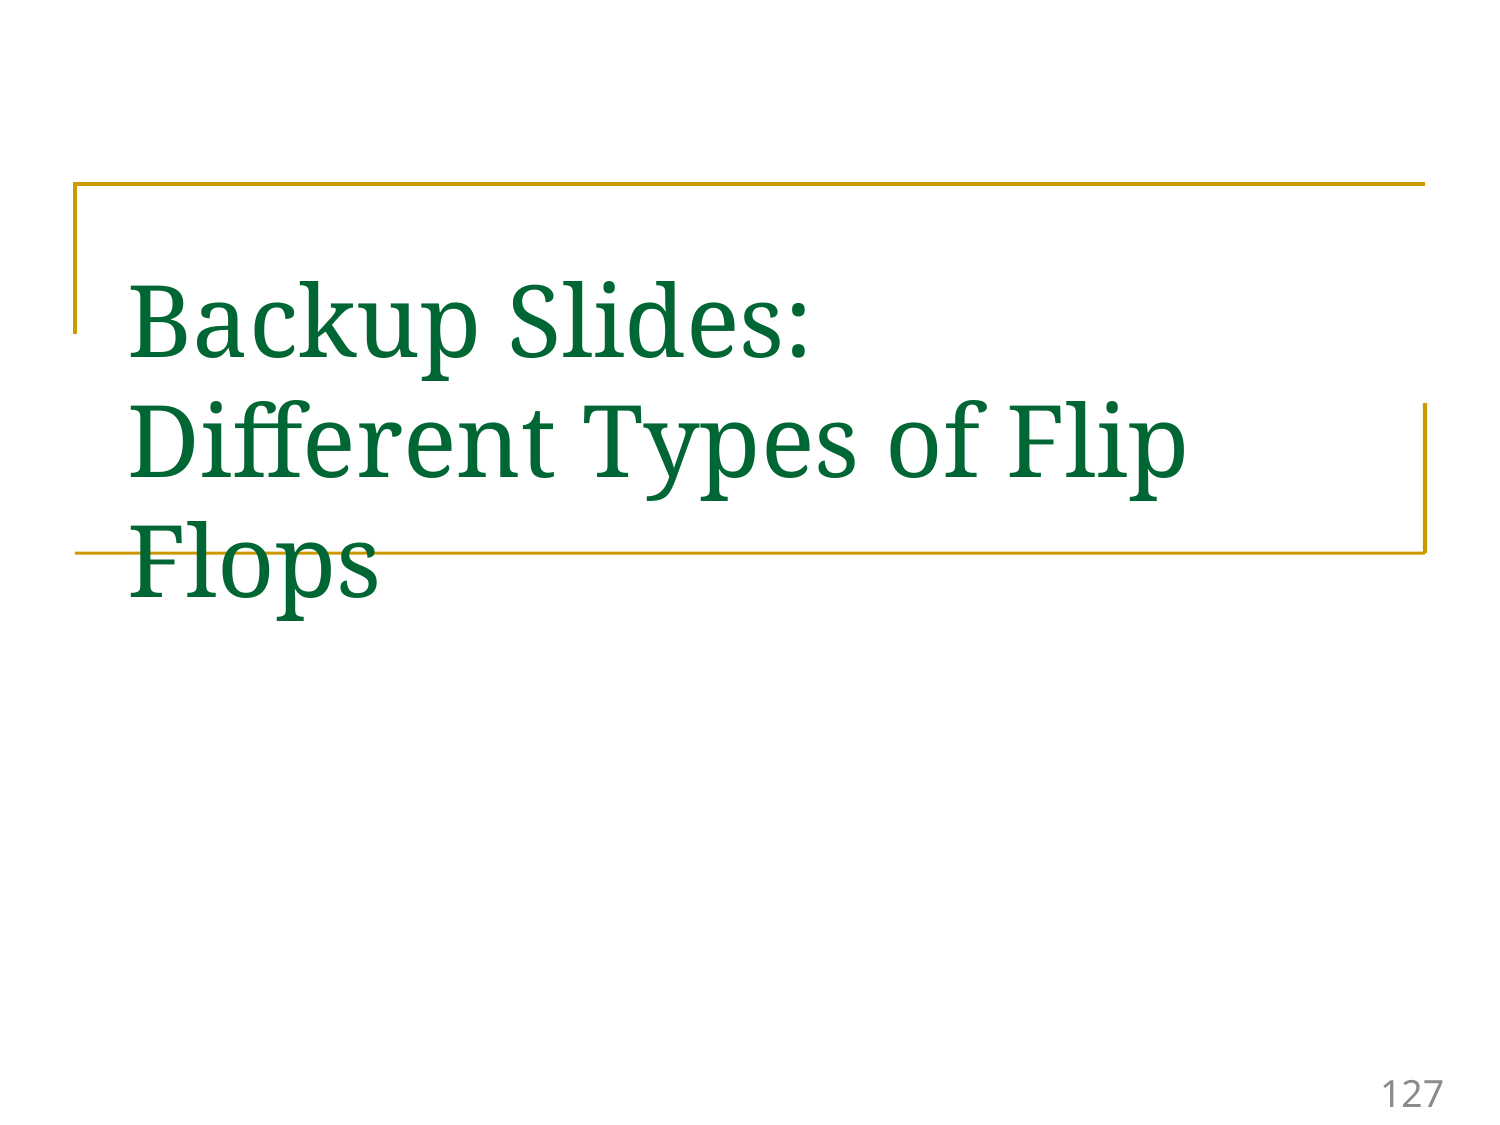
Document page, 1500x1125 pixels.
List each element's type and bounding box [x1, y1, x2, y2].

title [112, 249, 1413, 538]
slide_number [1121, 1066, 1460, 1125]
